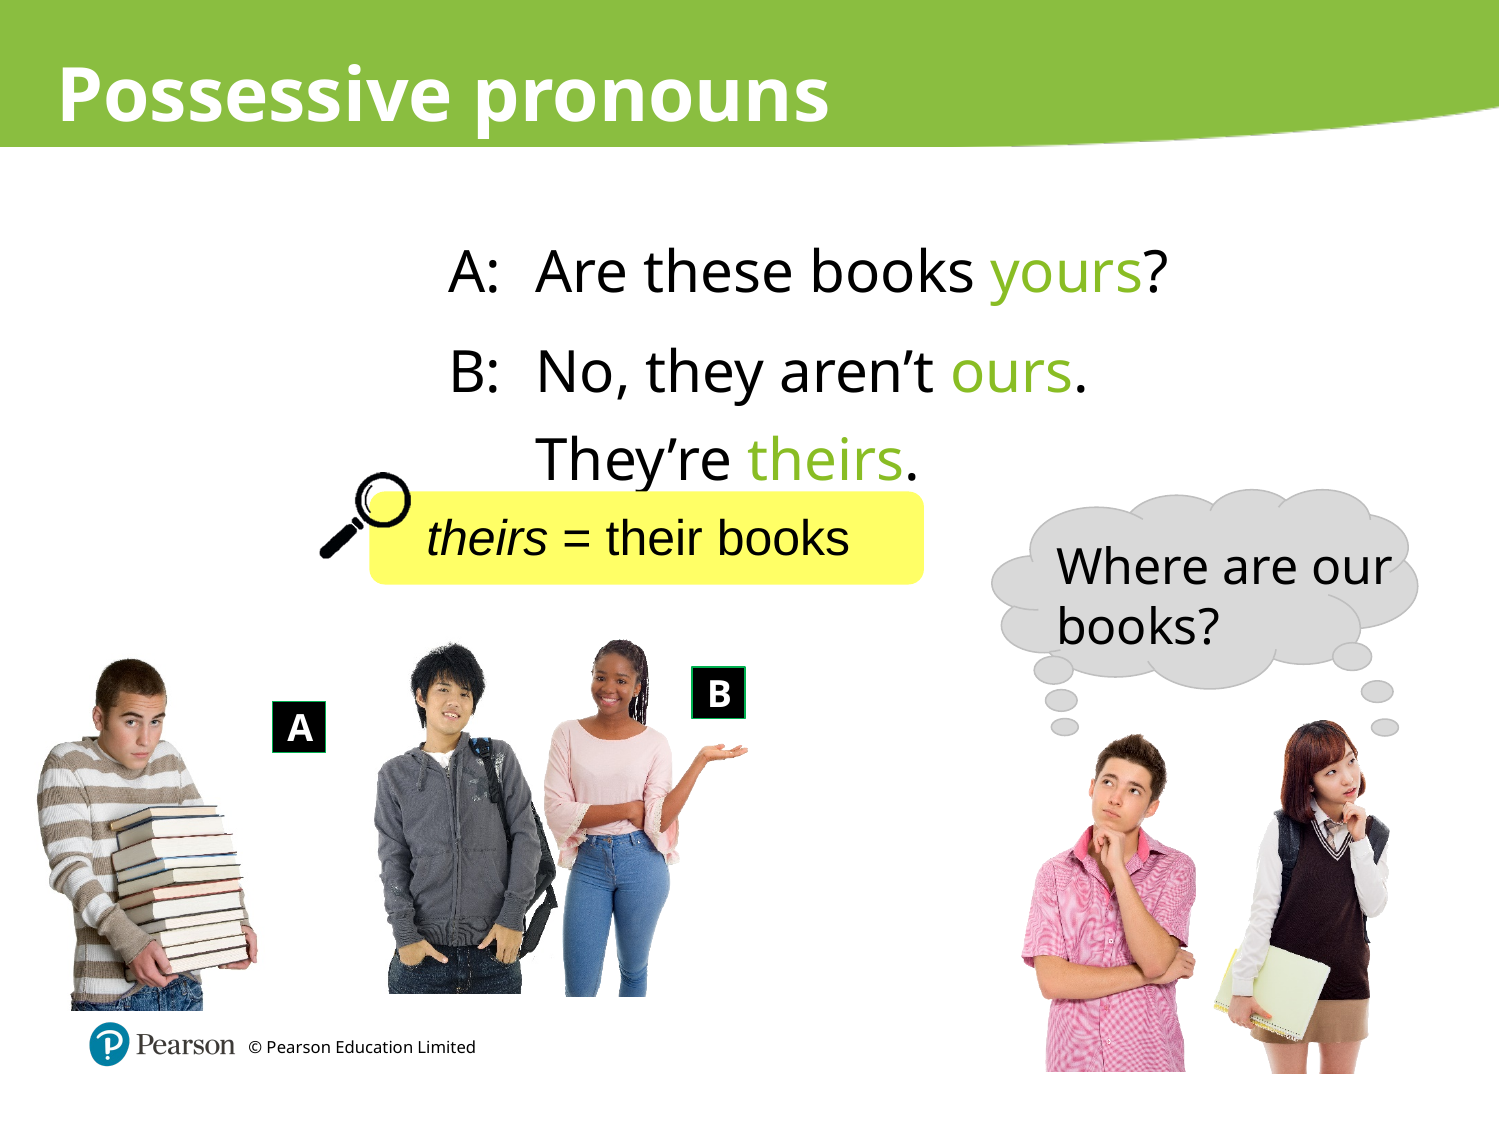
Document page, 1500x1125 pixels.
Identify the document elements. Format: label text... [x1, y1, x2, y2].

picture [23, 642, 270, 1086]
picture [989, 680, 1450, 1074]
text_box Are these books yours? No, they aren’t ours. They’re theirs. [520, 209, 1377, 500]
picture [335, 622, 762, 997]
text_box A: B: [433, 209, 520, 412]
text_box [991, 488, 1440, 737]
text_box Possessive pronouns [41, 39, 1189, 145]
text_box A [275, 699, 327, 755]
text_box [319, 471, 925, 585]
